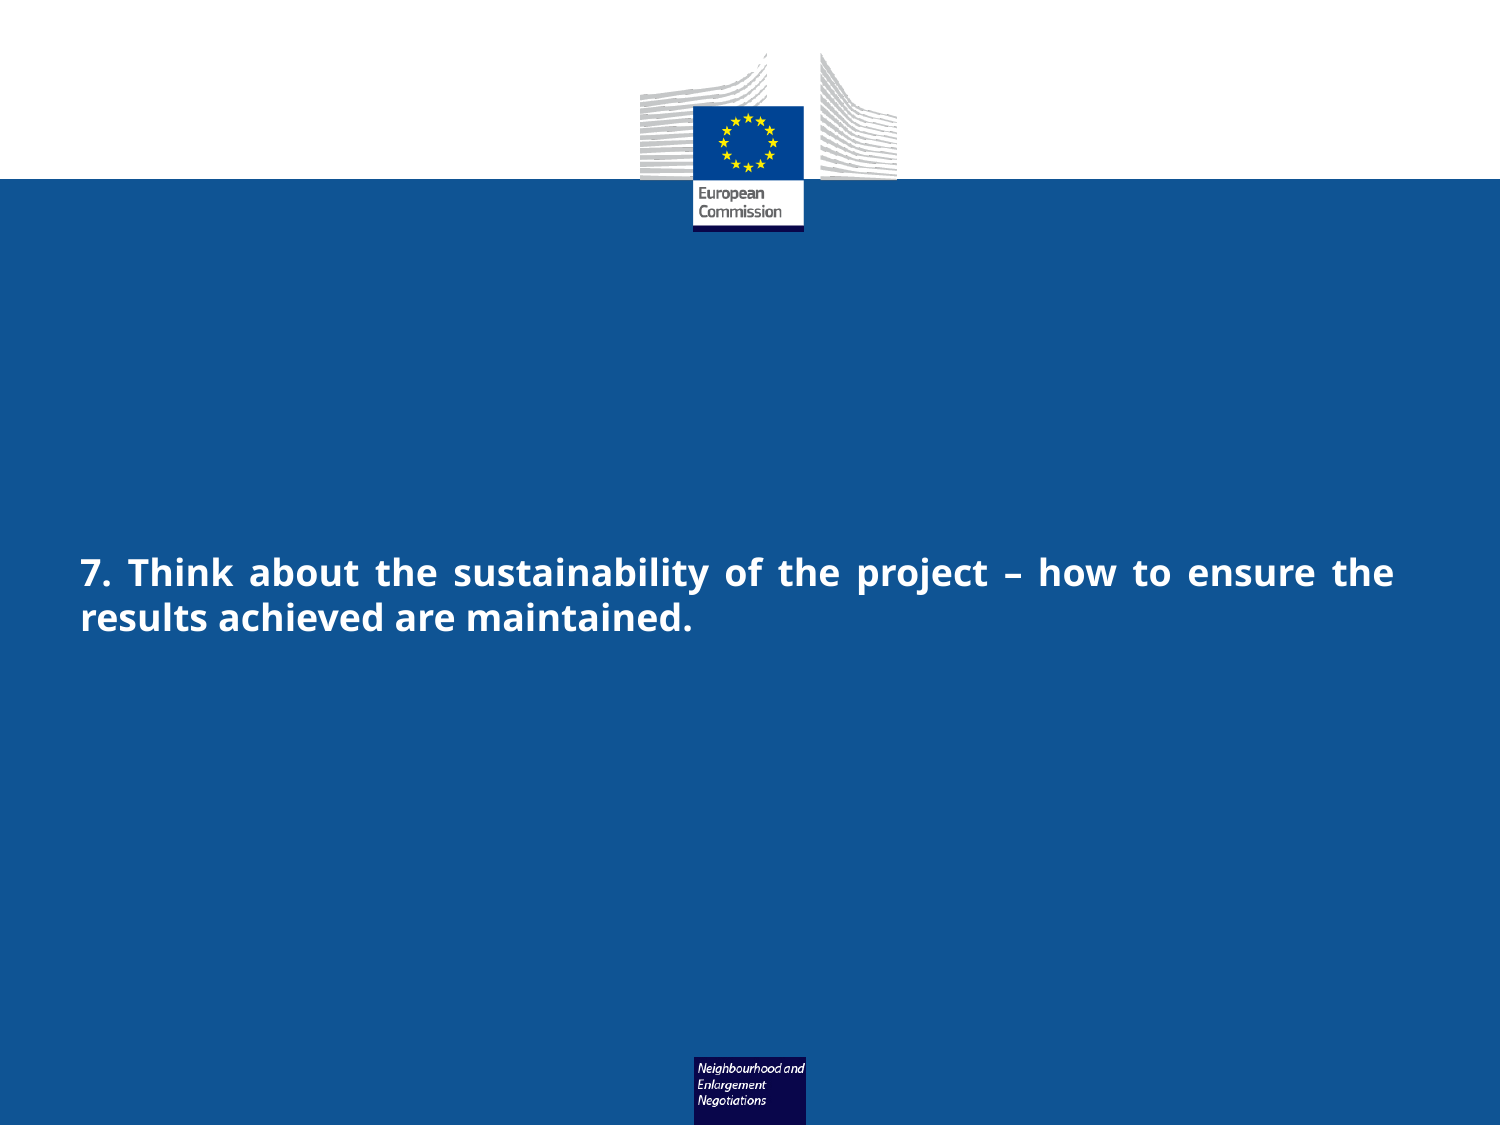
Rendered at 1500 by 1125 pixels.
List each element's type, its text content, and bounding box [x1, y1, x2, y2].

title Practical advice provided to RTAs [23, 6, 1459, 103]
picture [598, 103, 897, 278]
picture [694, 1083, 806, 1125]
list 7. Think about the sustainability of the project – how to ensure the results achieved are maintained. [64, 278, 1412, 1083]
